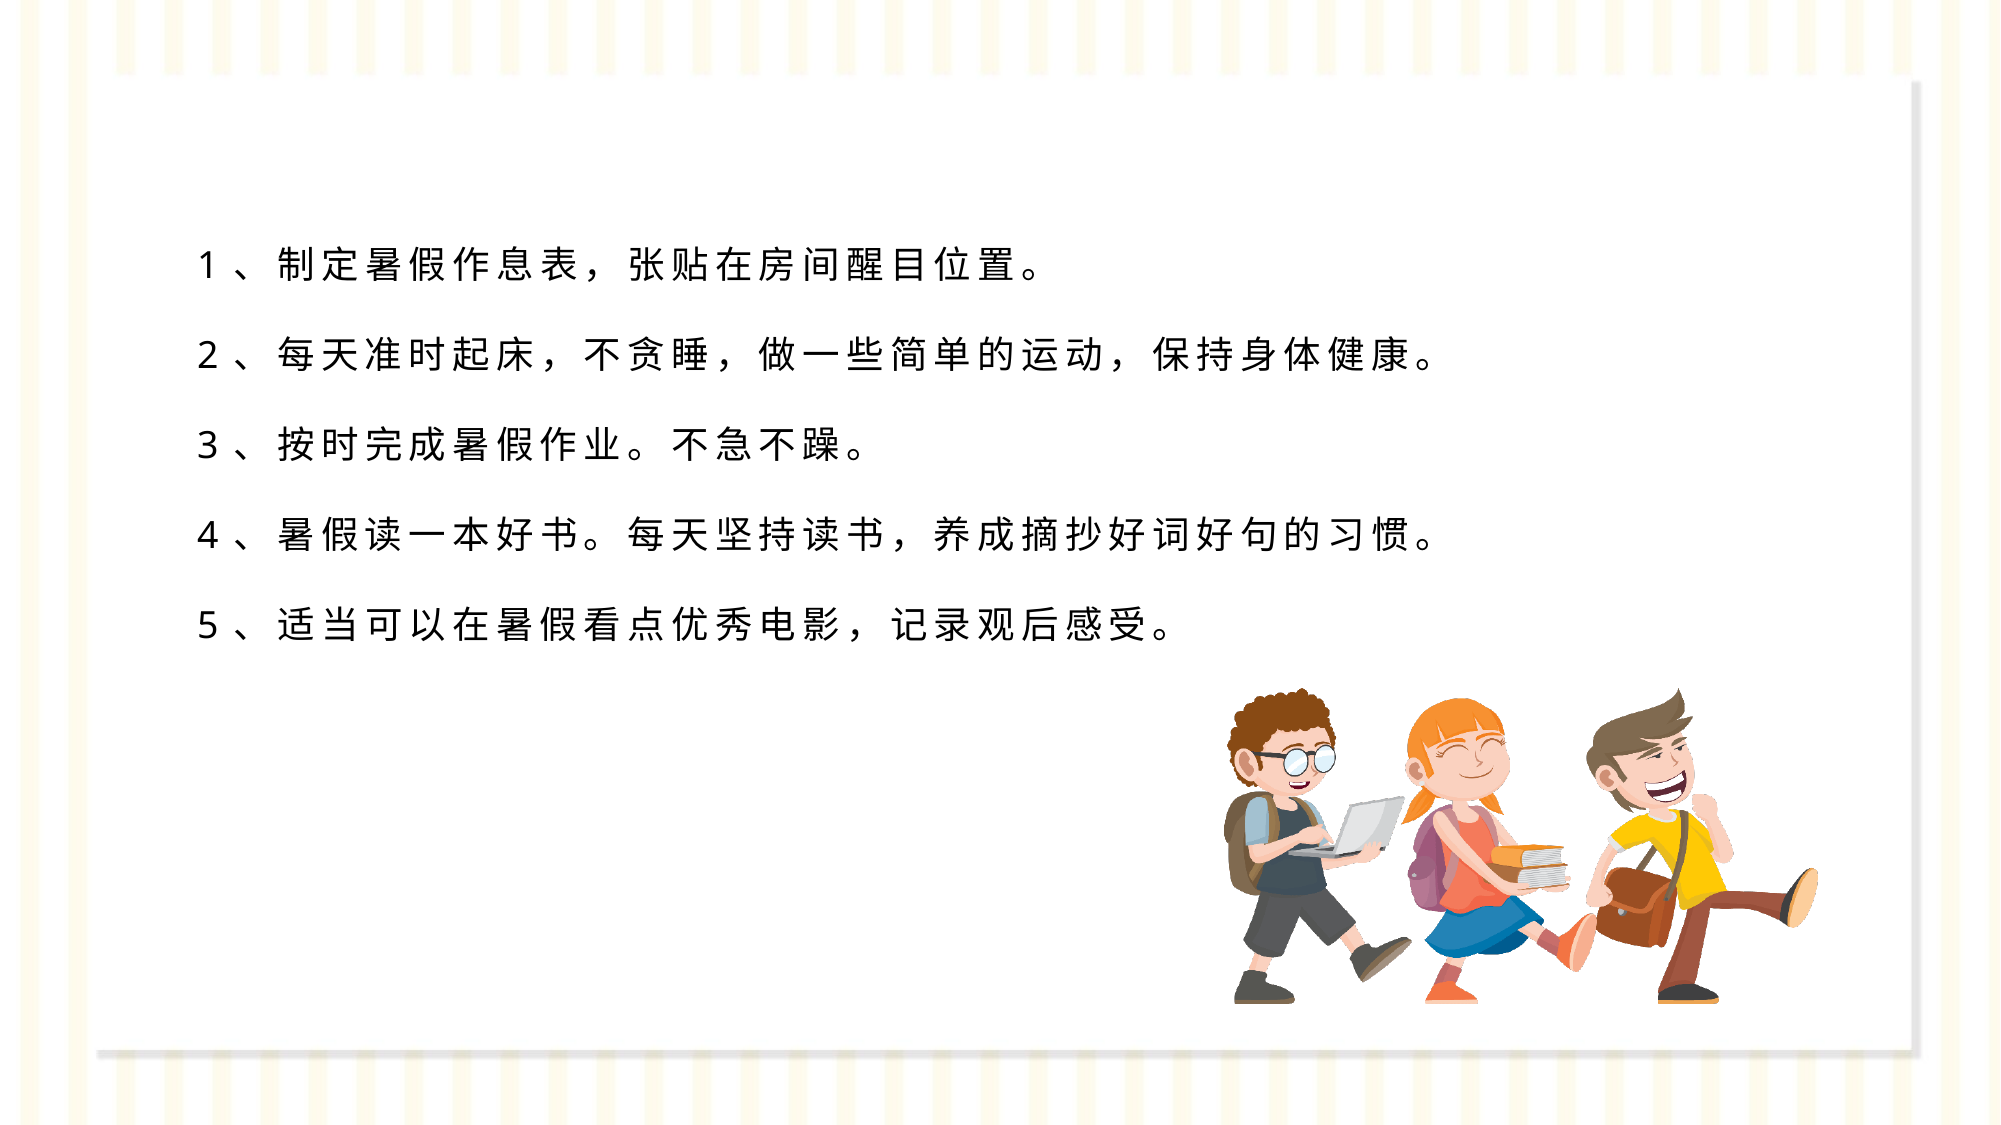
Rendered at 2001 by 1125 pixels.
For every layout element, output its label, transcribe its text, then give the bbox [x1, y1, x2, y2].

picture [0, 0, 2001, 1125]
text_box 1、制定暑假作息表，张贴在房间醒目位置。 2、每天准时起床，不贪睡，做一些简单的运动，保持身体健康。 3、按时完成暑假作业。不急不躁。 4、暑假读一本好书。每天坚持读书，养成摘抄好词好句的习惯。 5、适当可以在暑假看点优秀电影，记录观后感受。 [182, 188, 1776, 654]
